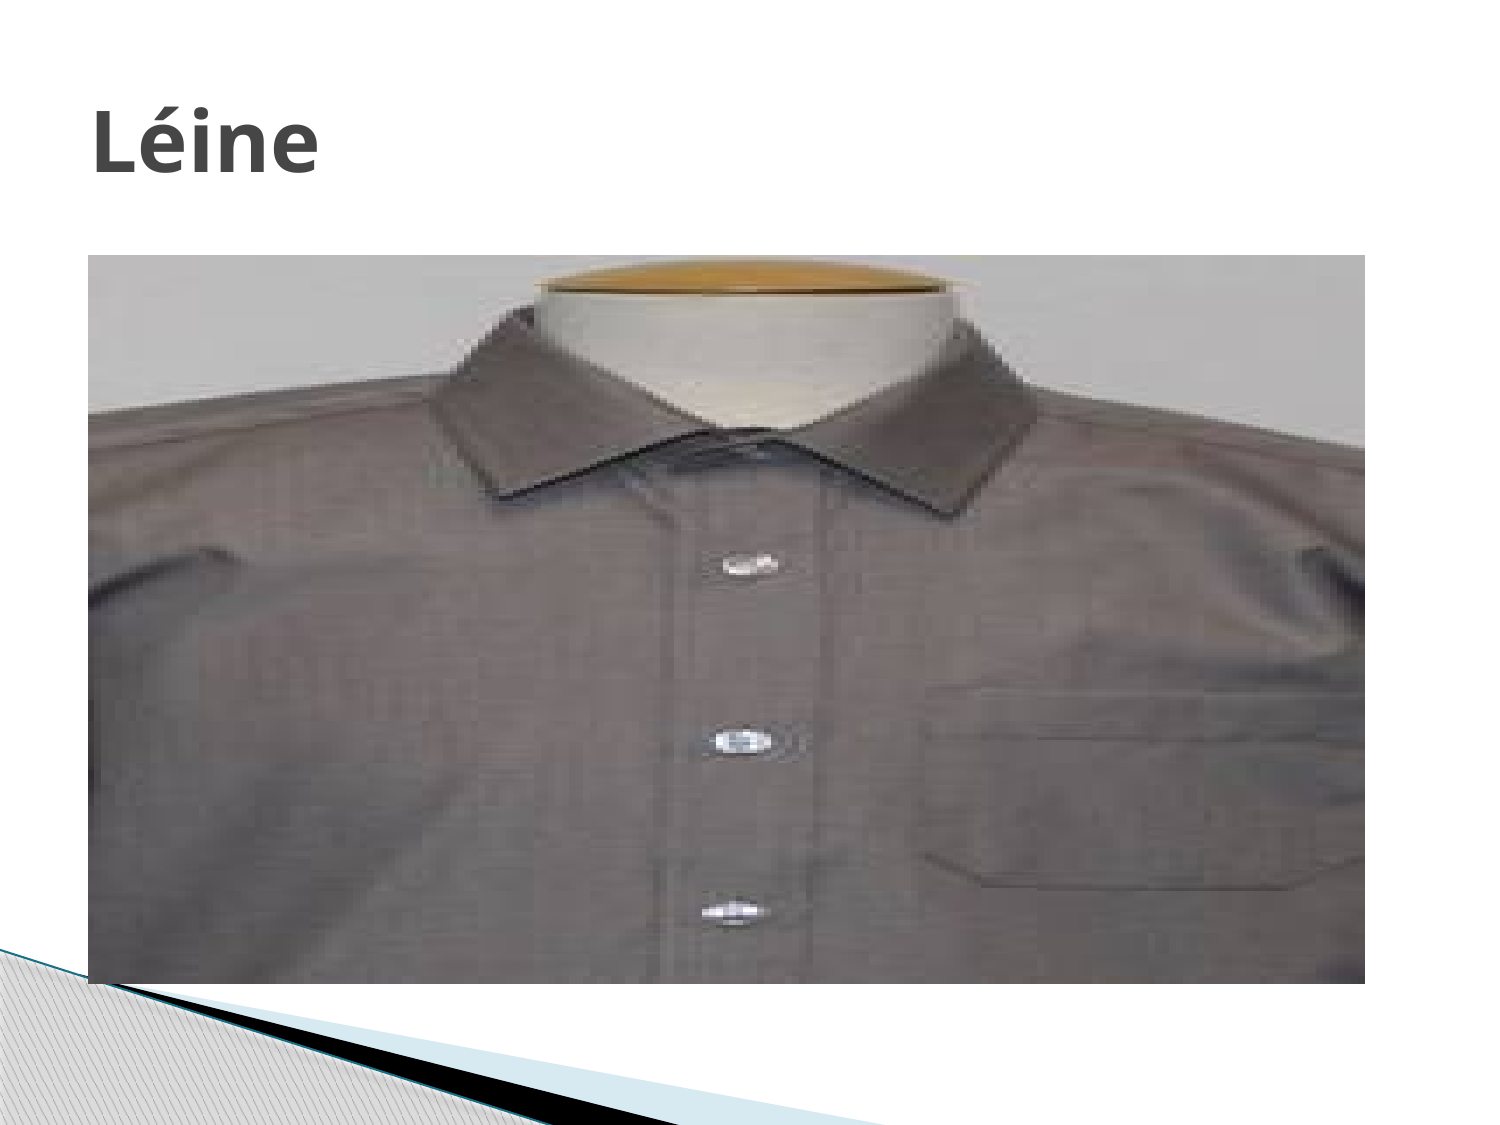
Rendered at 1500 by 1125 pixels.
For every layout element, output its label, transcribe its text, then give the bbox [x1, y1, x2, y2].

title Léine [75, 45, 1425, 233]
picture [88, 255, 1365, 984]
